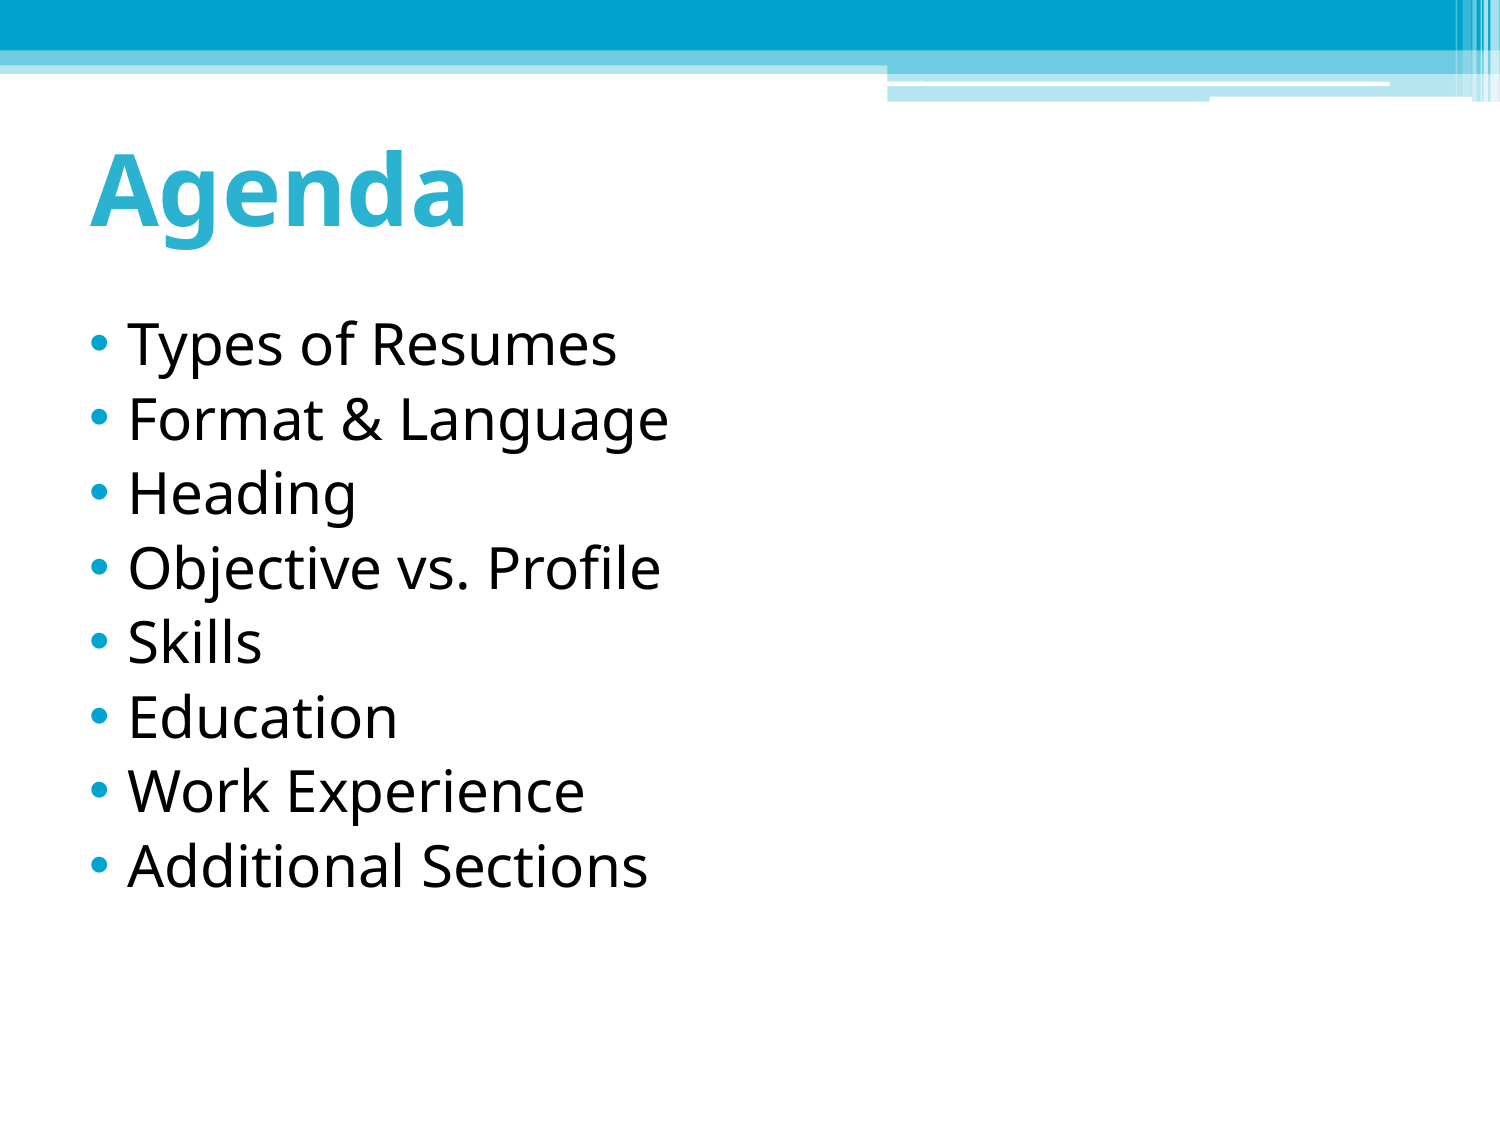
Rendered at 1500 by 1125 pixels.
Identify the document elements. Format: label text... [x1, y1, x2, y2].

title Agenda [75, 99, 1418, 273]
list Types of Resumes Format & Language Heading Objective vs. Profile Skills Education Work Experience Additional Sections [75, 299, 1418, 1038]
